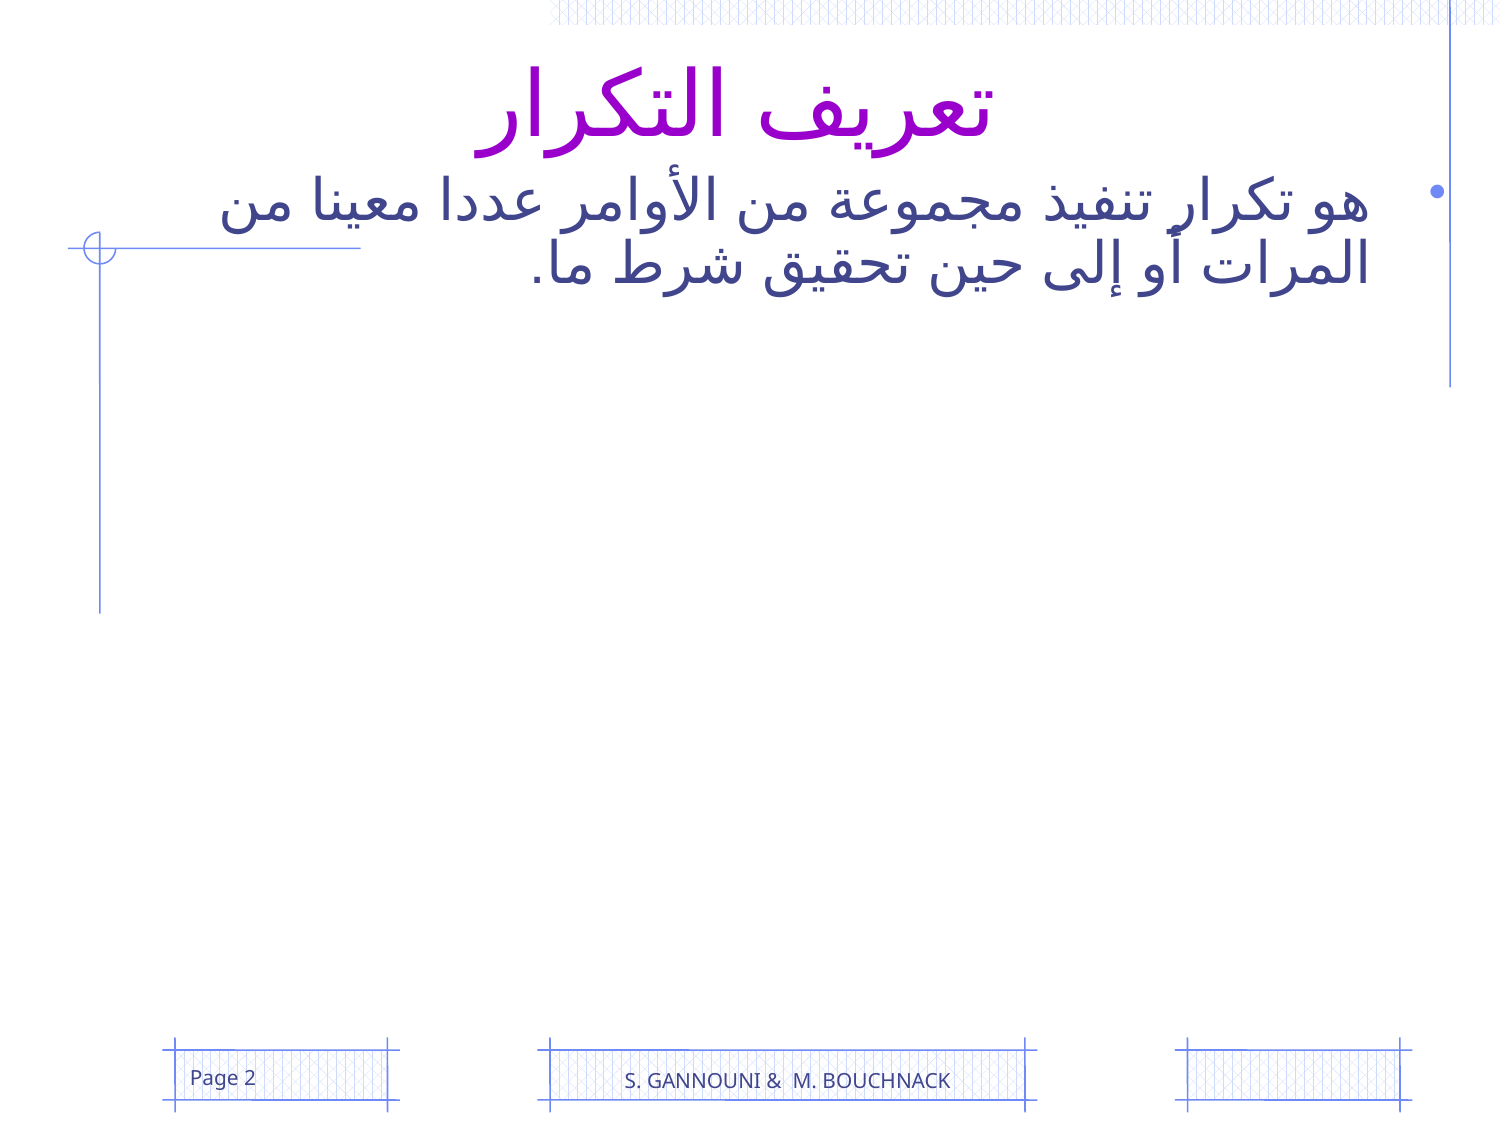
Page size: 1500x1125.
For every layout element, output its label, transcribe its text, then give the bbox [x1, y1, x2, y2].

footer S. GANNOUNI & M. BOUCHNACK [549, 1024, 1026, 1101]
slide_number Page 2 [174, 1038, 488, 1101]
list هو تكرار تنفيذ مجموعة من الأوامر عددا معينا من المرات أو إلى حين تحقيق شرط ما. [49, 162, 1463, 1038]
title تعريف التكرار [99, 24, 1376, 162]
